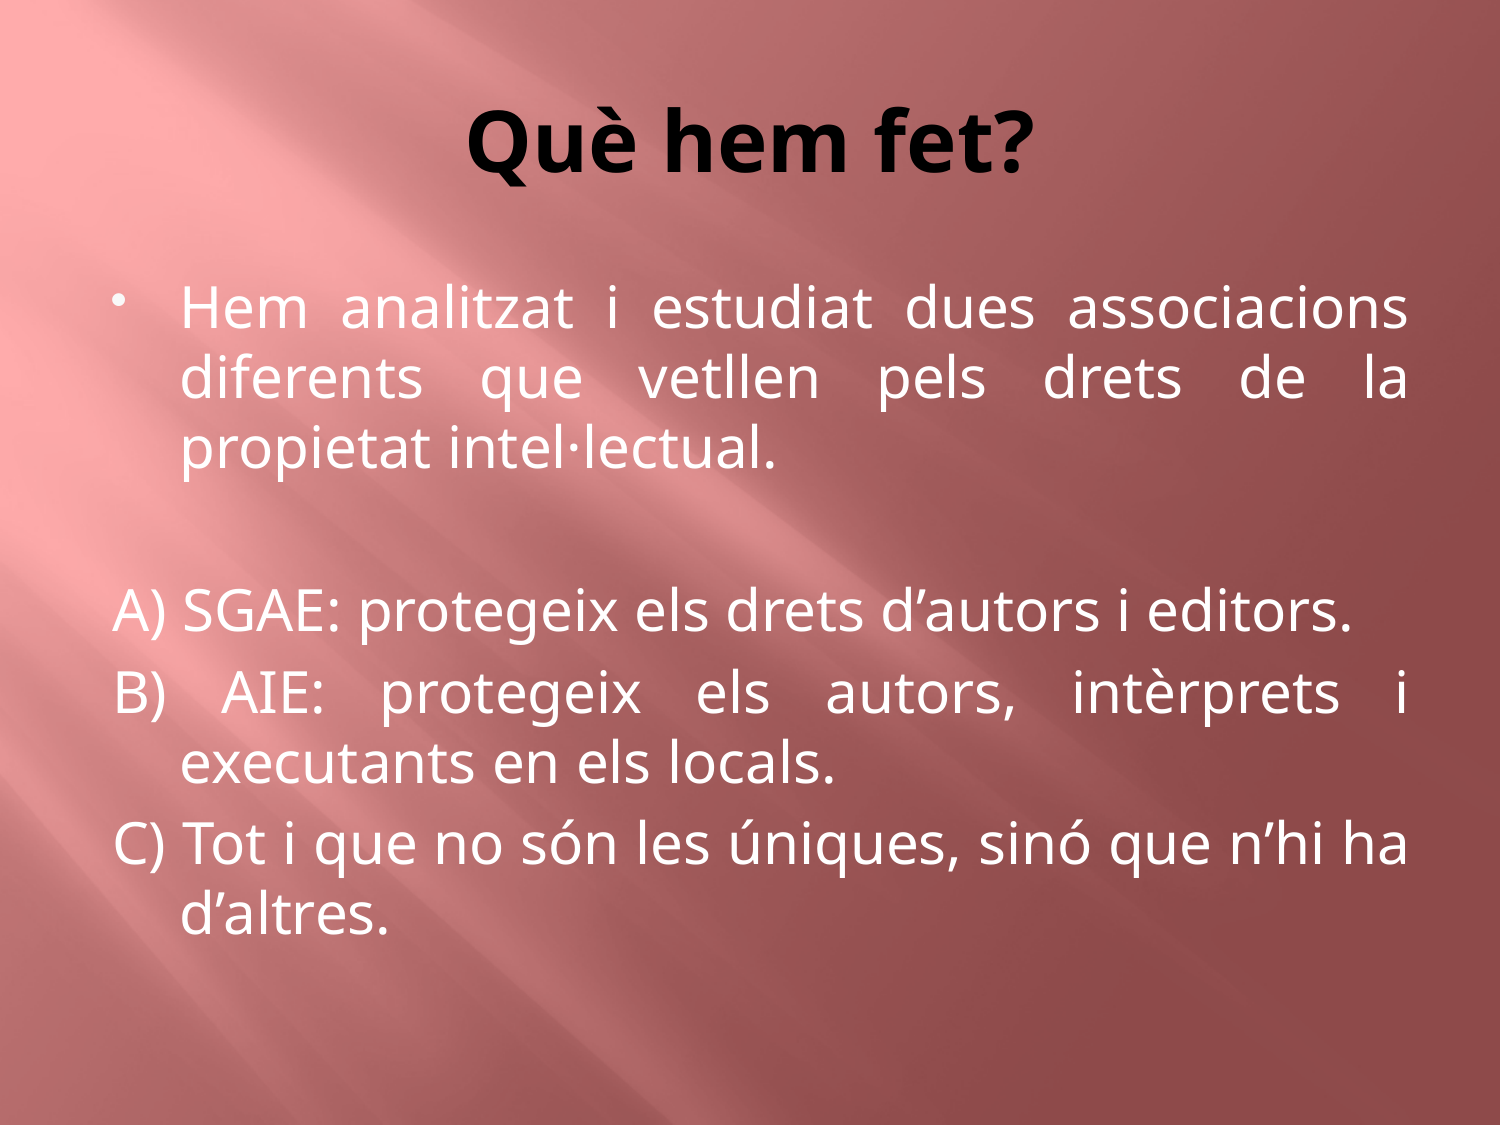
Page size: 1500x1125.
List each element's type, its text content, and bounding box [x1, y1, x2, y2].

list Hem analitzat i estudiat dues associacions diferents que vetllen pels drets de la propietat intel·lectual. A) SGAE: protegeix els drets d’autors i editors. B) AIE: protegeix els autors, intèrprets i executants en els locals. C) Tot i que no són les úniques, sinó que n’hi ha d’altres. [75, 262, 1425, 1035]
title Què hem fet? [75, 45, 1425, 233]
